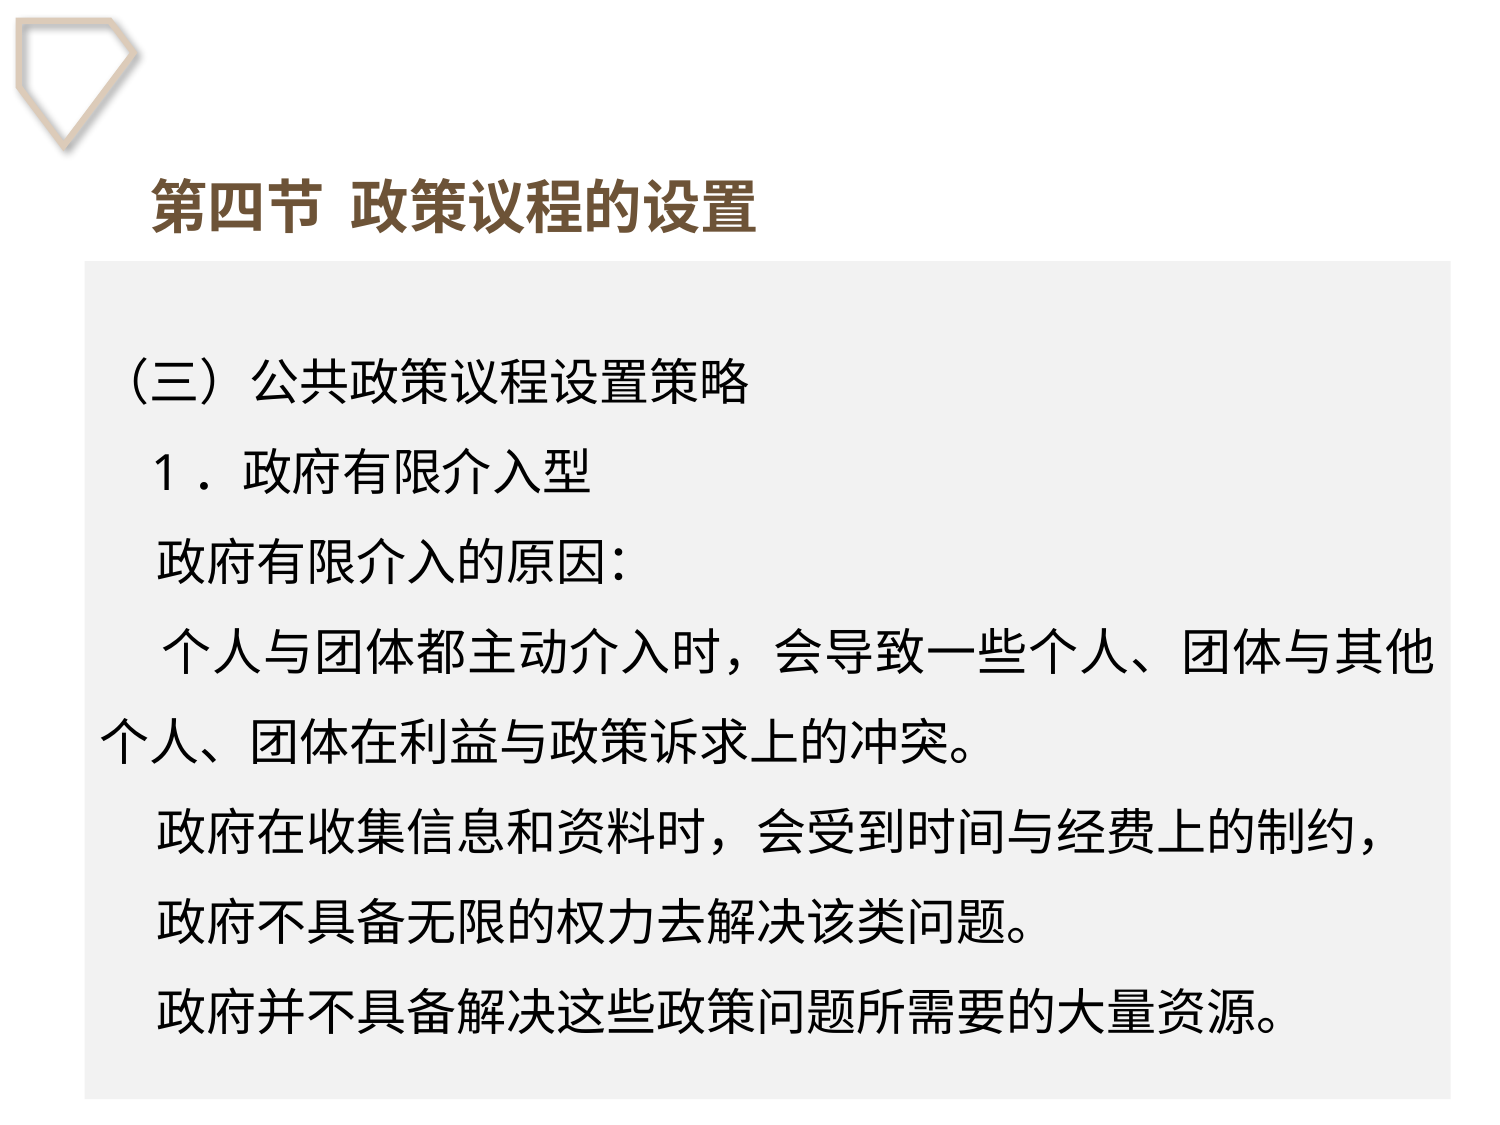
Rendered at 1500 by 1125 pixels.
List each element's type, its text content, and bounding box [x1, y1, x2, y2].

text_box 第四节 政策议程的设置 [134, 162, 954, 248]
text_box （三）公共政策议程设置策略 1．政府有限介入型 政府有限介入的原因： 个人与团体都主动介入时，会导致一些个人、团体与其他个人、团体在利益与政策诉求上的冲突。 政府在收集信息和资料时，会受到时间与经费上的制约， 政府不具备无限的权力去解决该类问题。 政府并不具备解决这些政策问题所需要的大量资源。 [84, 260, 1452, 1100]
